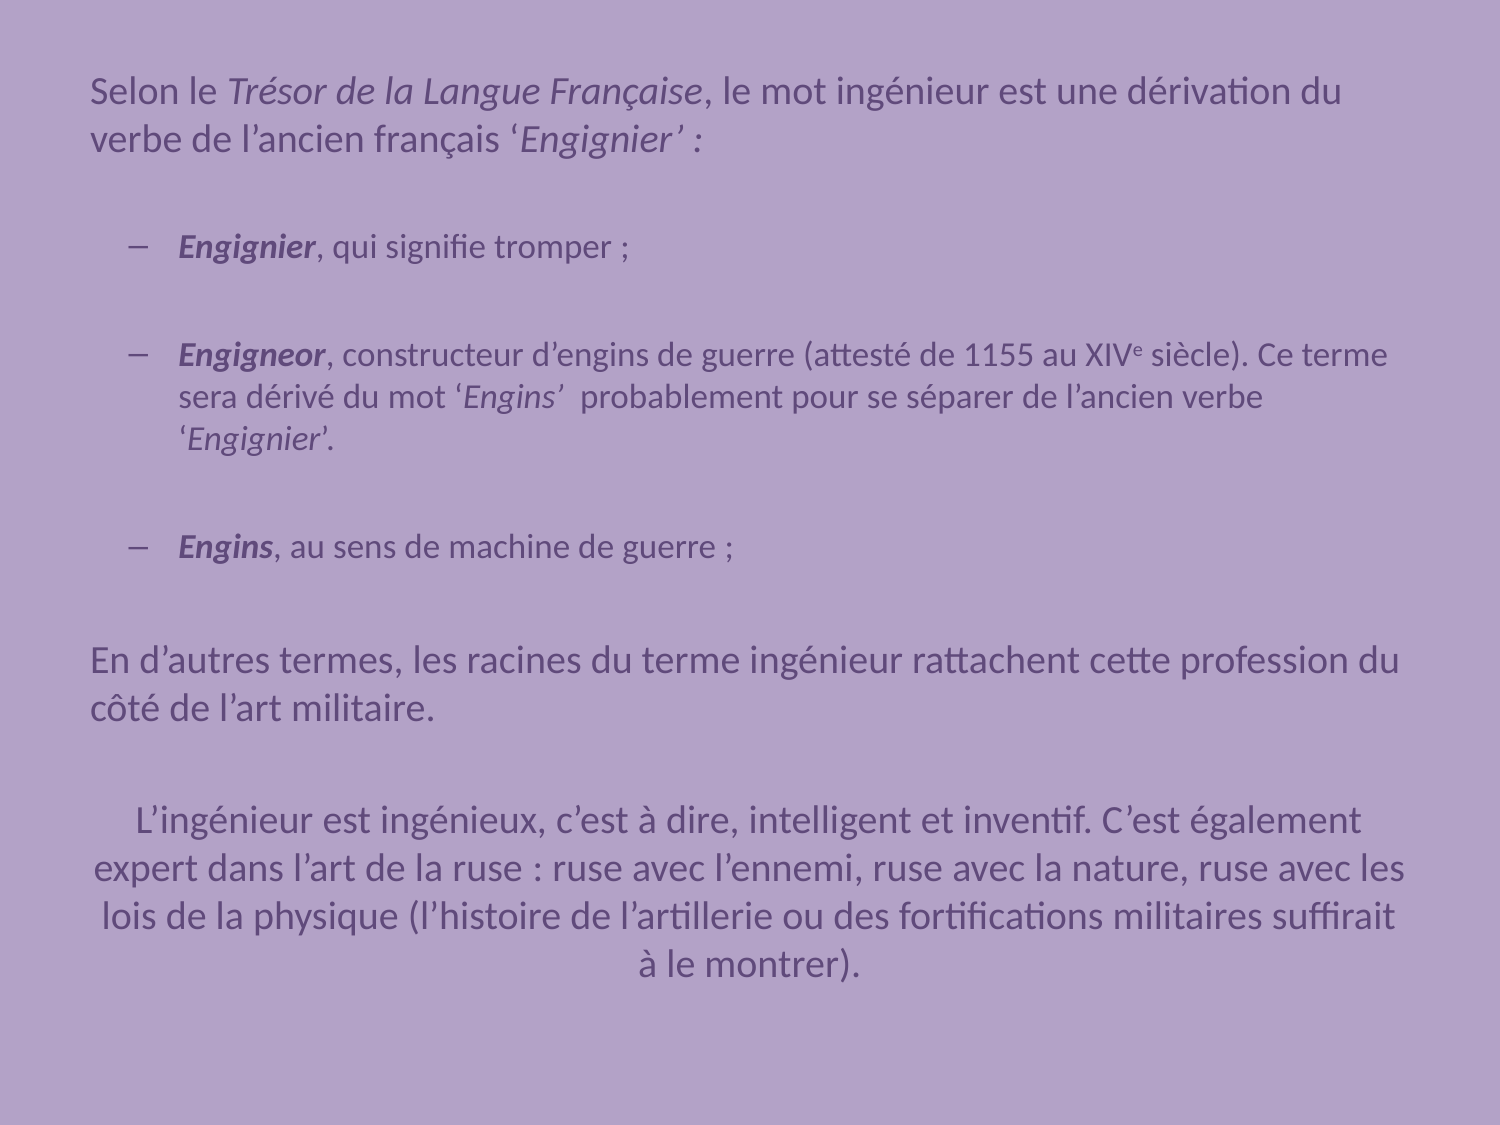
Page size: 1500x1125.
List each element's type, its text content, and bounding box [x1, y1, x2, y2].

list Selon le Trésor de la Langue Française, le mot ingénieur est une dérivation du verbe de l’ancien français ‘Engignier’ : Engignier, qui signifie tromper ; Engigneor, constructeur d’engins de guerre (attesté de 1155 au XIVe siècle). Ce terme sera dérivé du mot ‘Engins’ probablement pour se séparer de l’ancien verbe ‘Engignier’. Engins, au sens de machine de guerre ; En d’autres termes, les racines du terme ingénieur rattachent cette profession du côté de l’art militaire. L’ingénieur est ingénieux, c’est à dire, intelligent et inventif. C’est également expert dans l’art de la ruse : ruse avec l’ennemi, ruse avec la nature, ruse avec les lois de la physique (l’histoire de l’artillerie ou des fortifications militaires suffirait à le montrer). [75, 56, 1425, 1005]
